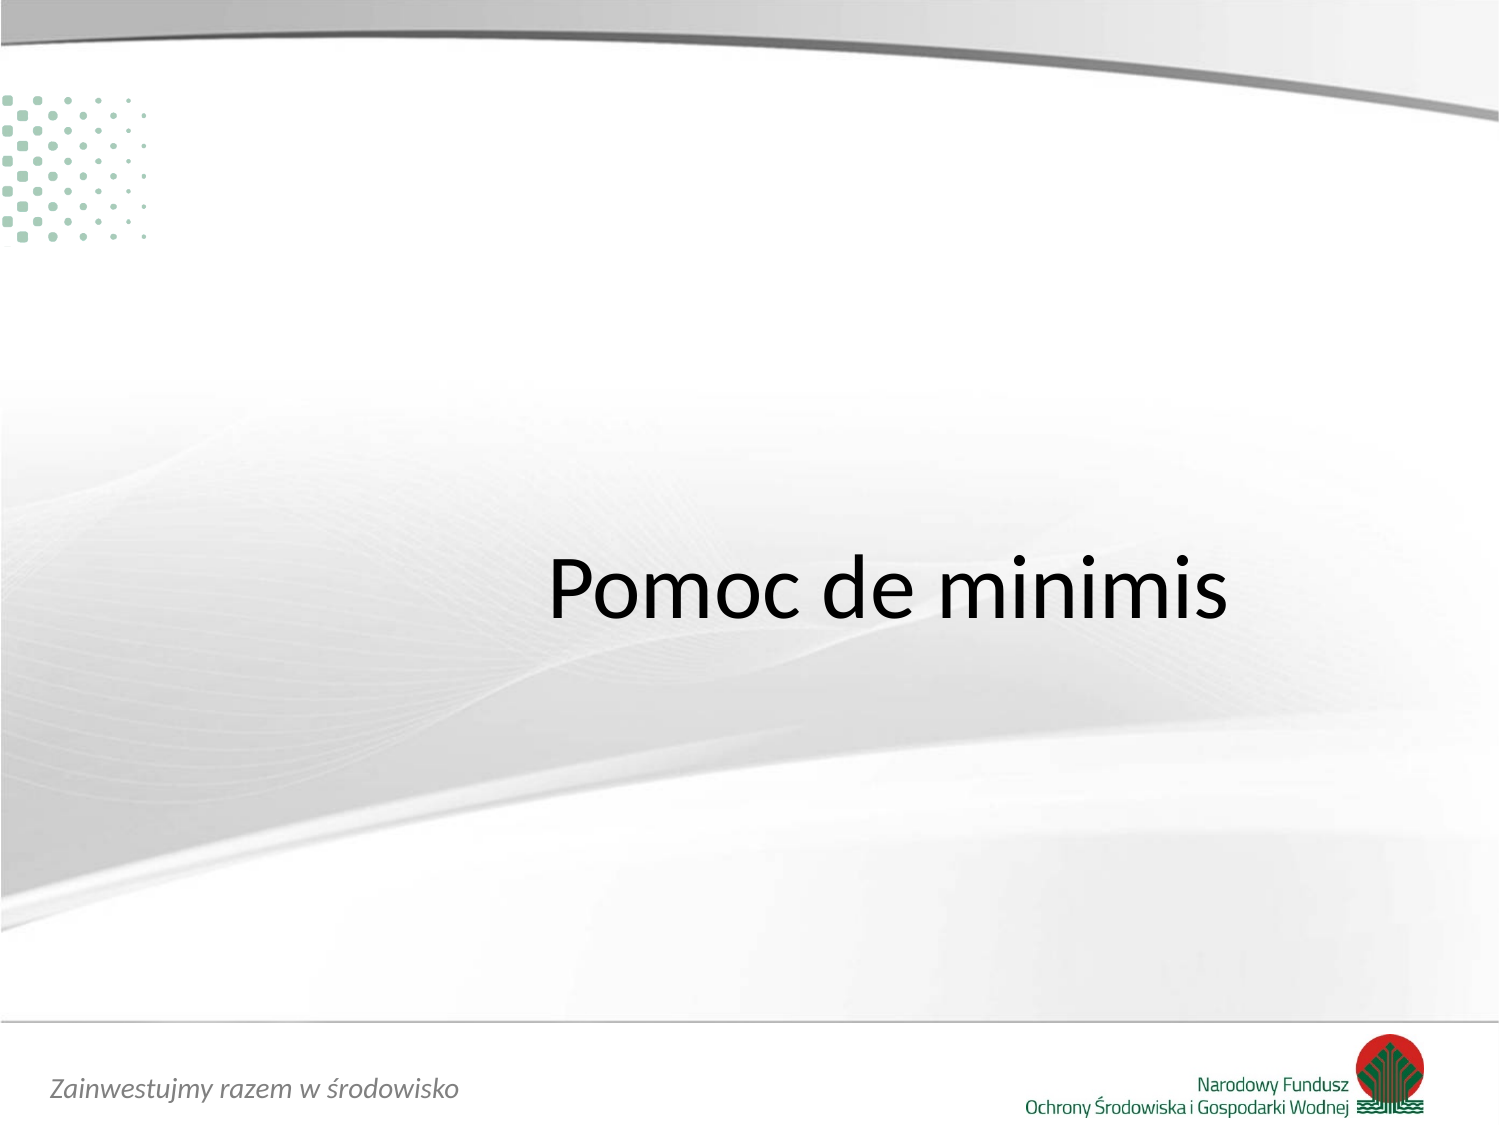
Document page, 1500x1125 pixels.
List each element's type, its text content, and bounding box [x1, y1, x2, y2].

picture [1026, 1034, 1424, 1118]
picture [0, 0, 1499, 1023]
list Pomoc de minimis [175, 262, 1425, 1005]
